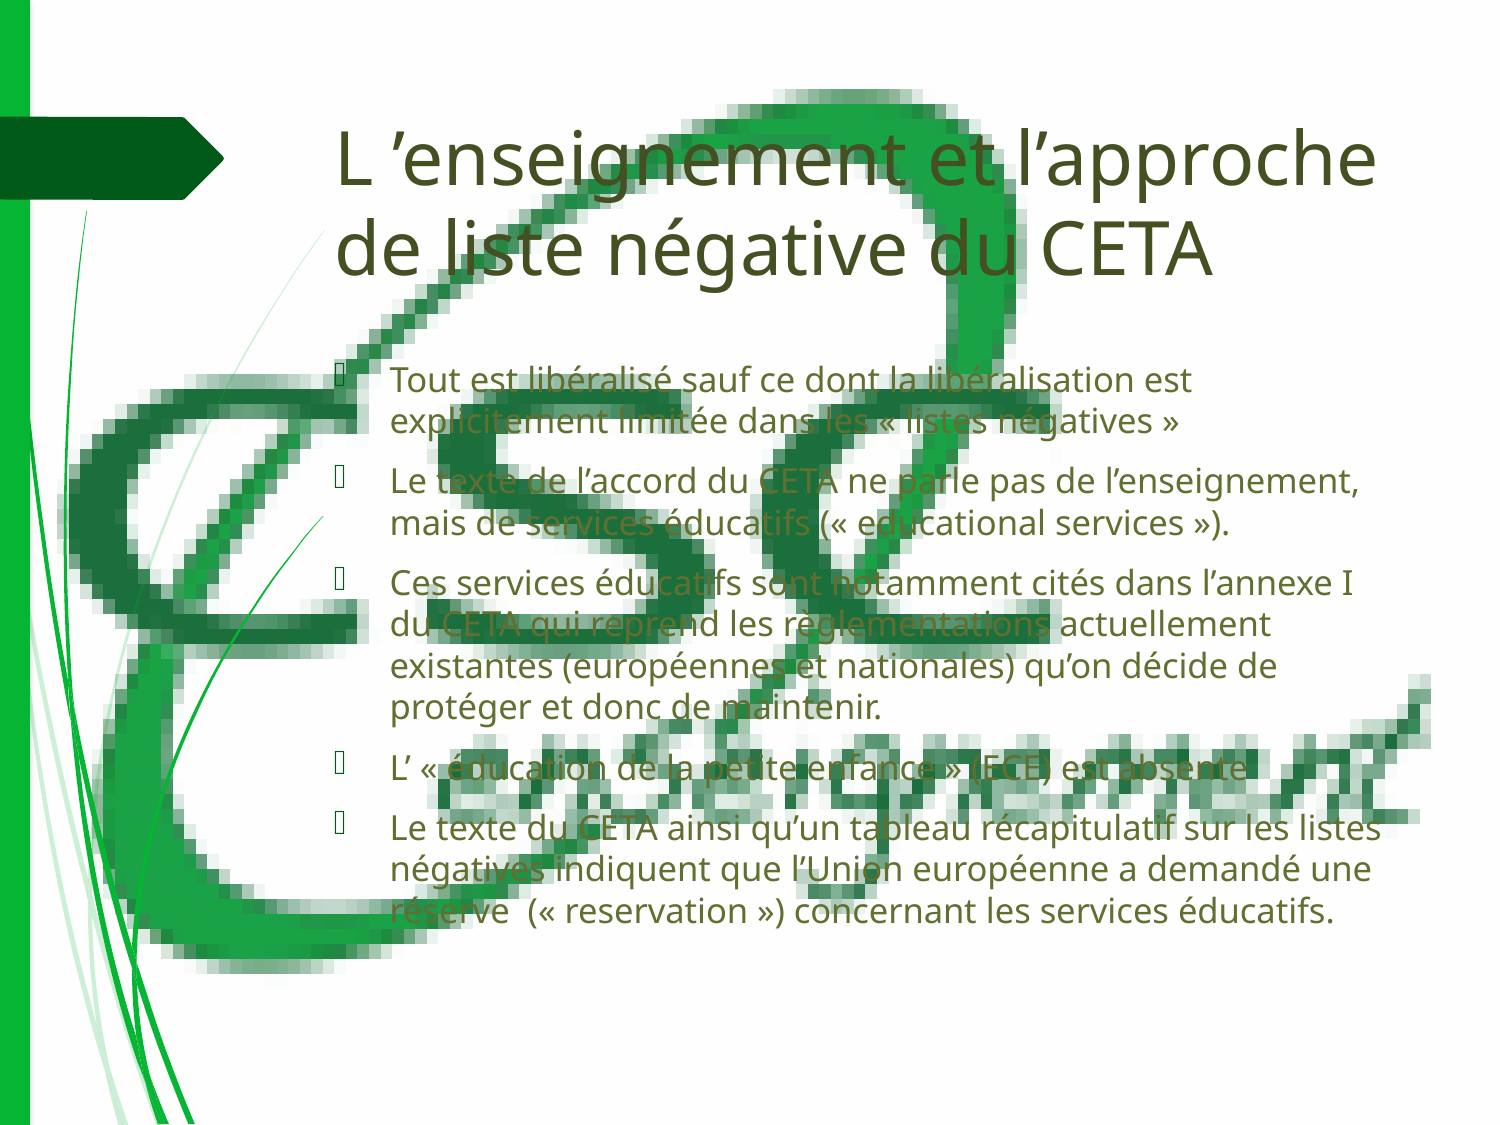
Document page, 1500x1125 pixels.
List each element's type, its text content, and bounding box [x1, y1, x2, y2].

title L ’enseignement et l’approche de liste négative du CETA [319, 102, 1400, 313]
list Tout est libéralisé sauf ce dont la libéralisation est explicitement limitée dans les « listes négatives » Le texte de l’accord du CETA ne parle pas de l’enseignement, mais de services éducatifs (« educational services »). Ces services éducatifs sont notamment cités dans l’annexe I du CETA qui reprend les règlementations actuellement existantes (européennes et nationales) qu’on décide de protéger et donc de maintenir. L’ « éducation de la petite enfance » (ECE) est absente Le texte du CETA ainsi qu’un tableau récapitulatif sur les listes négatives indiquent que l’Union européenne a demandé une réserve (« reservation ») concernant les services éducatifs. [318, 350, 1400, 970]
